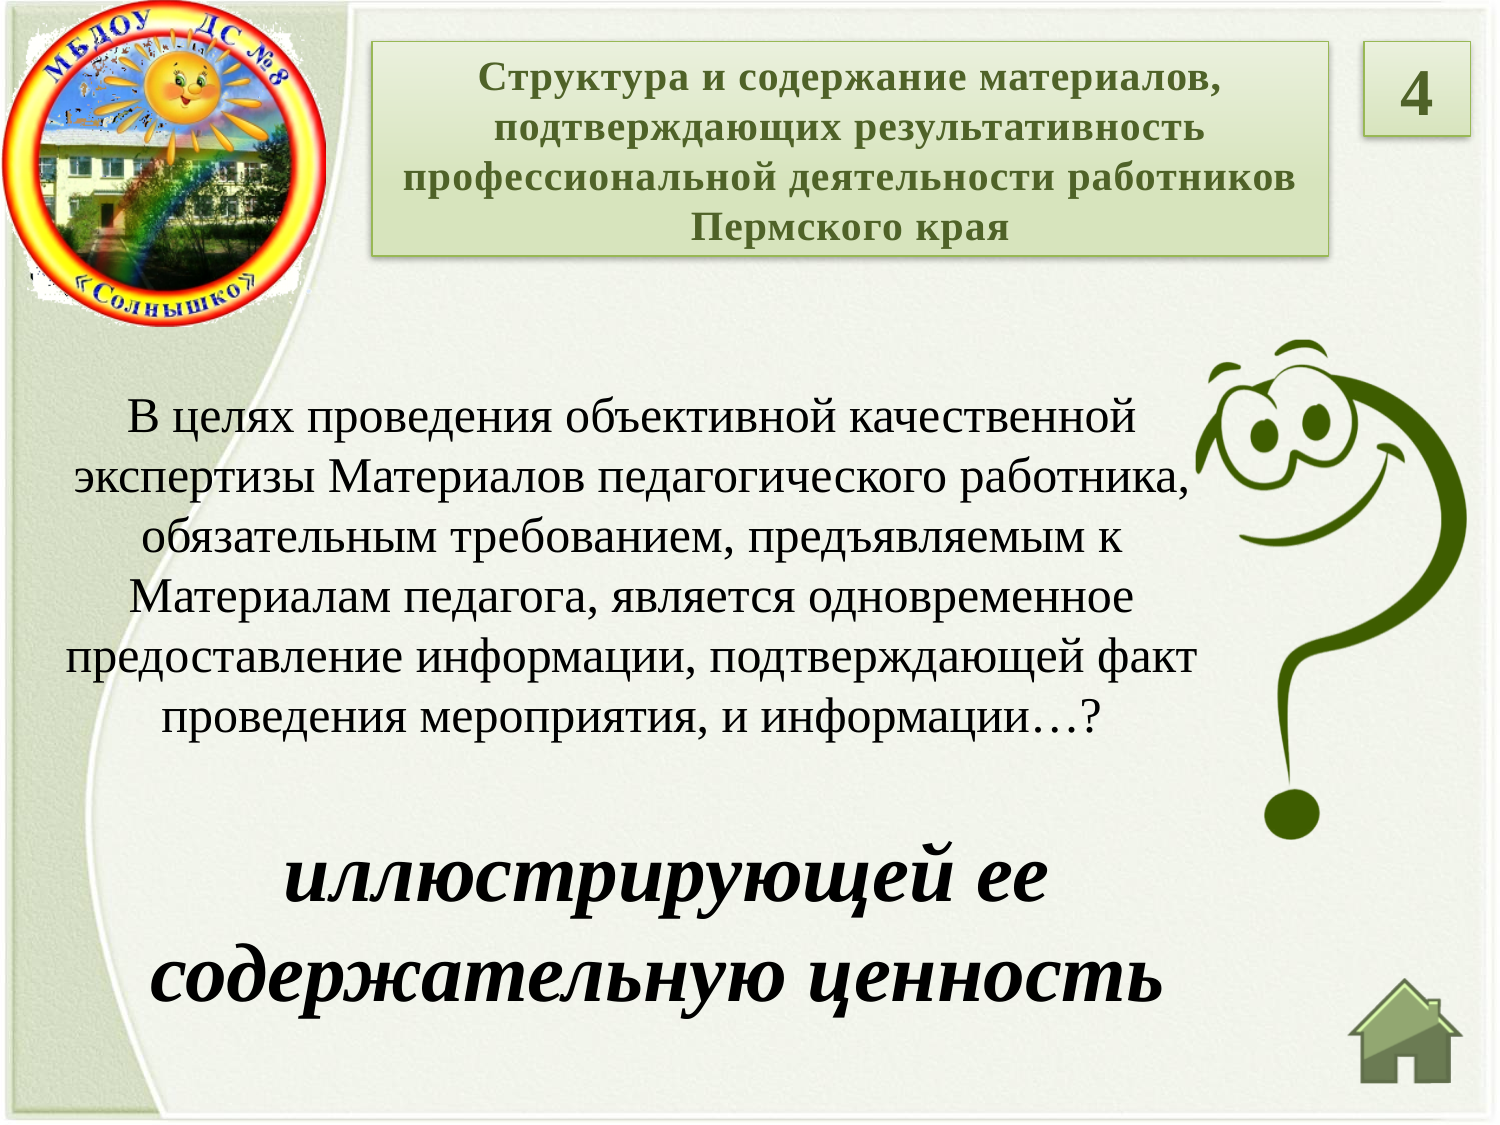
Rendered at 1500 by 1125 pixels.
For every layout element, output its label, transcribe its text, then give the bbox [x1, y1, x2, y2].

text_box иллюстрирующей ее содержательную ценность [128, 810, 1187, 1026]
text_box 4 [1363, 41, 1471, 137]
text_box Структура и содержание материалов, подтверждающих результативность профессиональной деятельности работников Пермского края [371, 41, 1329, 257]
text_box В целях проведения объективной качественной экспертизы Материалов педагогического работника, обязательным требованием, предъявляемым к Материалам педагога, является одновременное предоставление информации, подтверждающей факт проведения мероприятия, и информации…? [29, 374, 1190, 750]
picture [0, 0, 1500, 1125]
